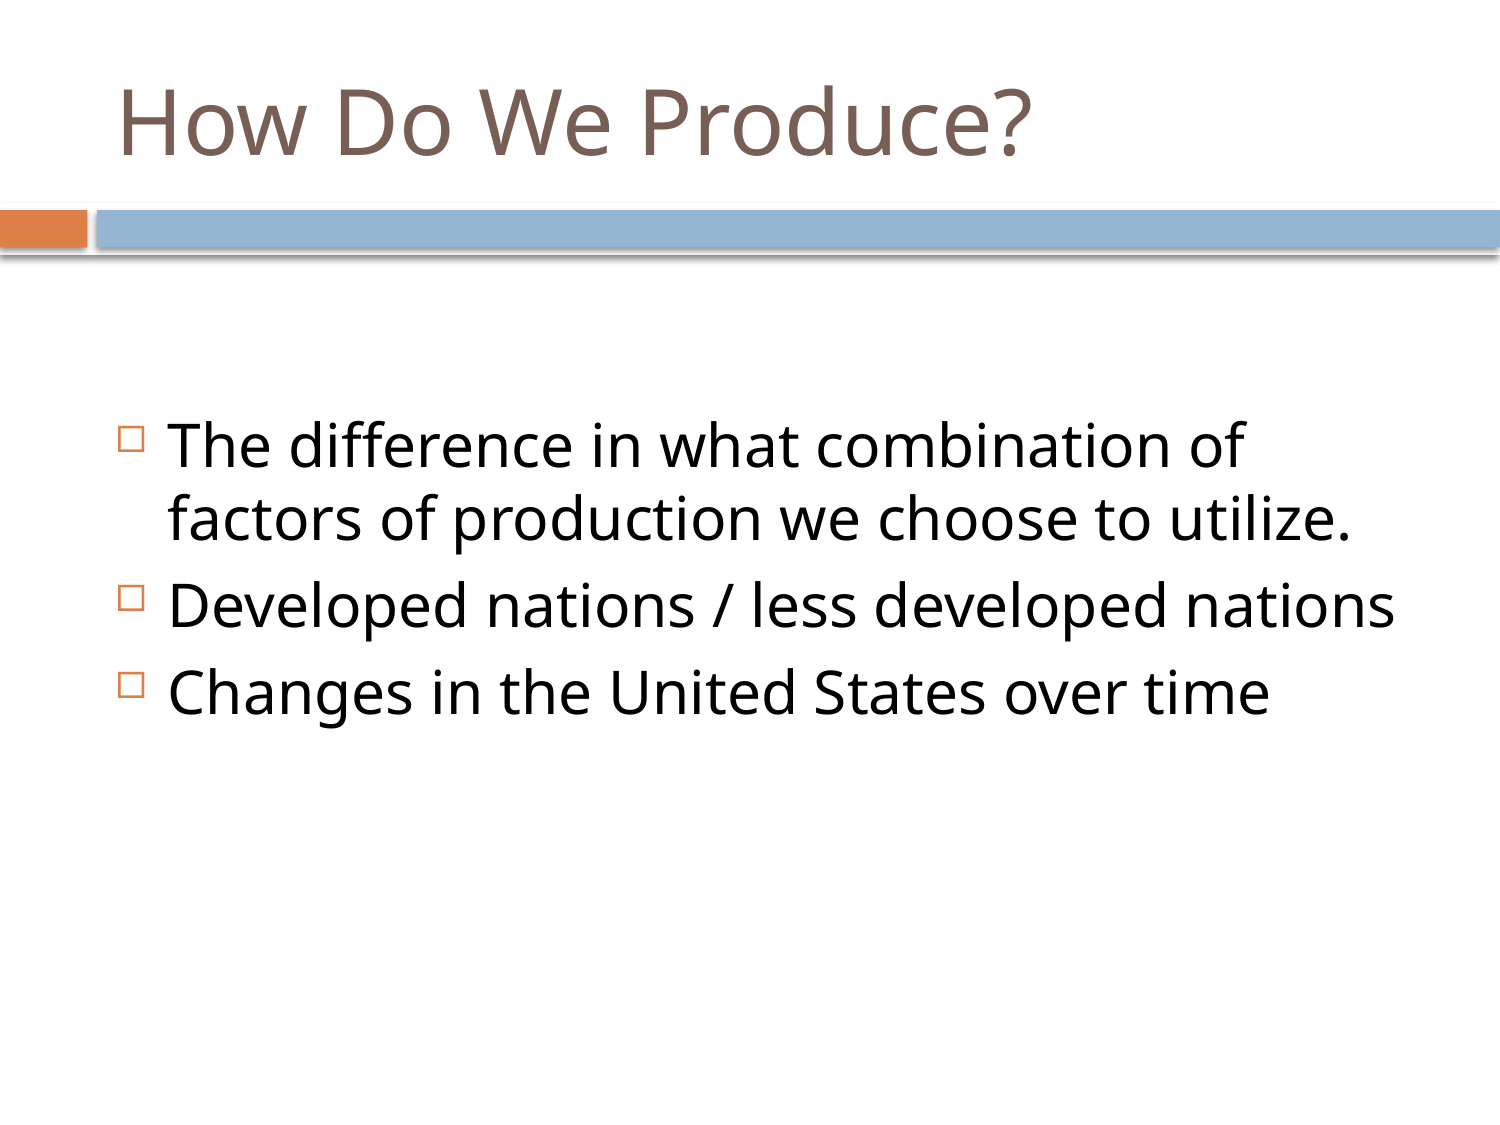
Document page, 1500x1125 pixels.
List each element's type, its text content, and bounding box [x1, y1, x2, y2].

list The difference in what combination of factors of production we choose to utilize. Developed nations / less developed nations Changes in the United States over time [100, 399, 1438, 1000]
title How Do We Produce? [100, 37, 1438, 200]
